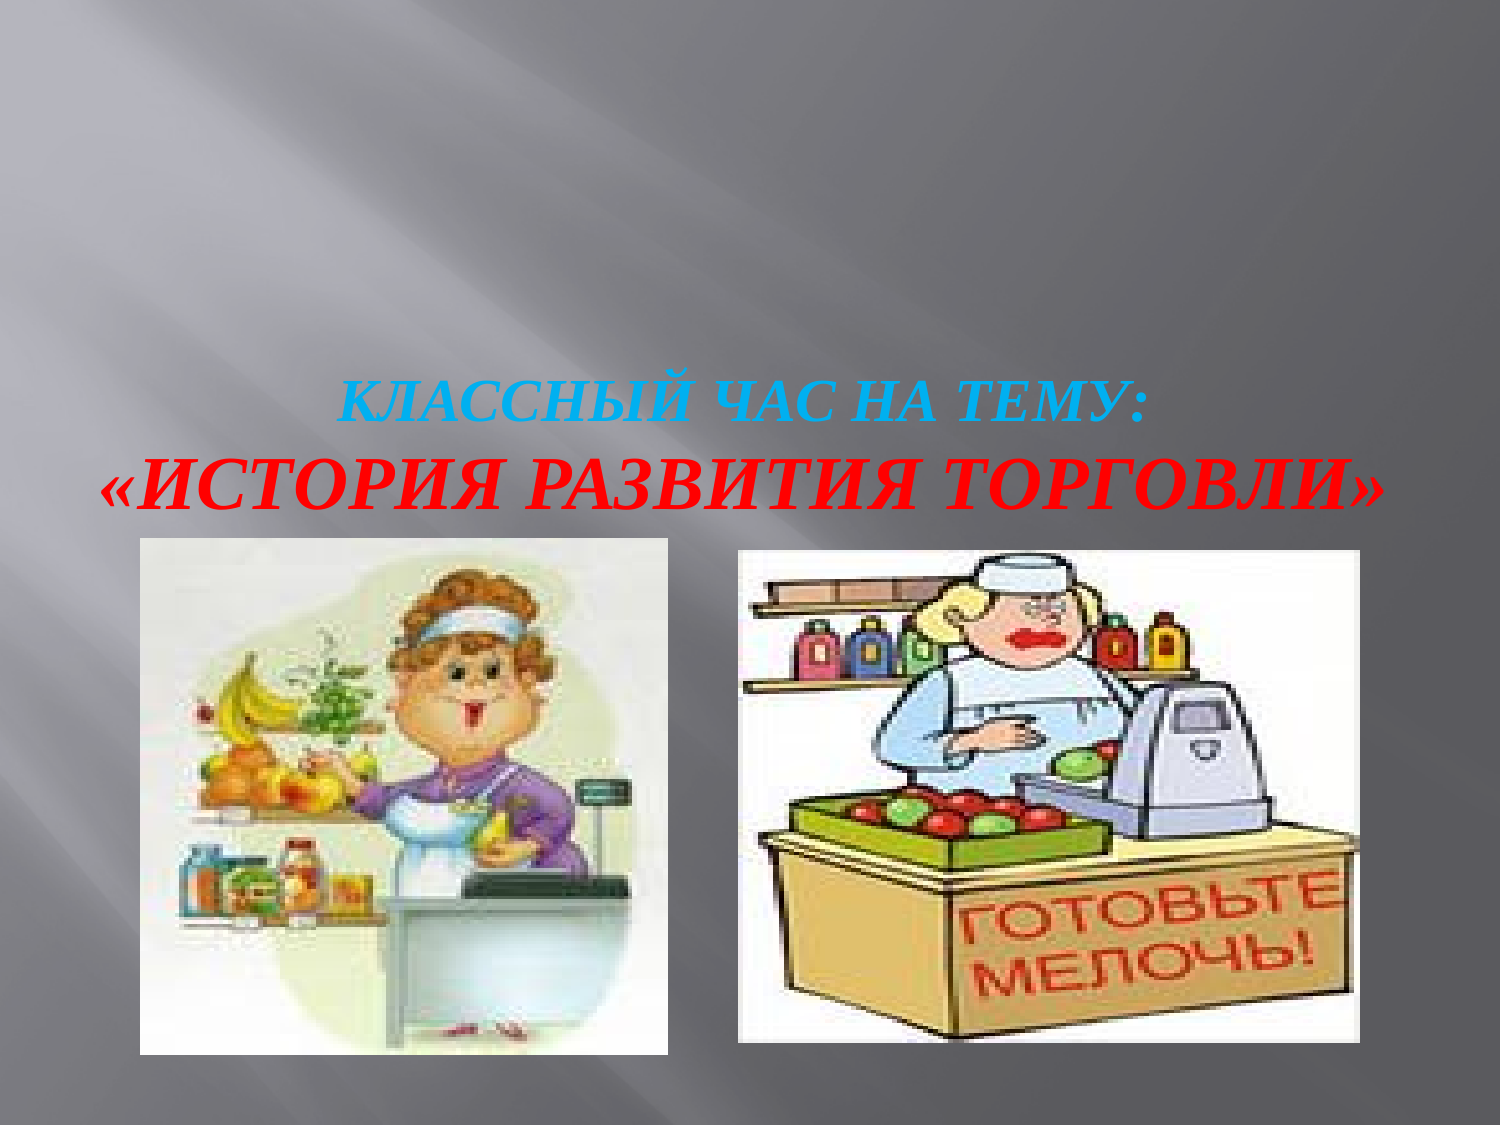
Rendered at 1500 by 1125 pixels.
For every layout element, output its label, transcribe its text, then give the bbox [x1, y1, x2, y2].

picture [738, 550, 1360, 1044]
title Классный час на тему: «История развития торговли» [69, 224, 1420, 525]
picture [140, 538, 669, 1055]
